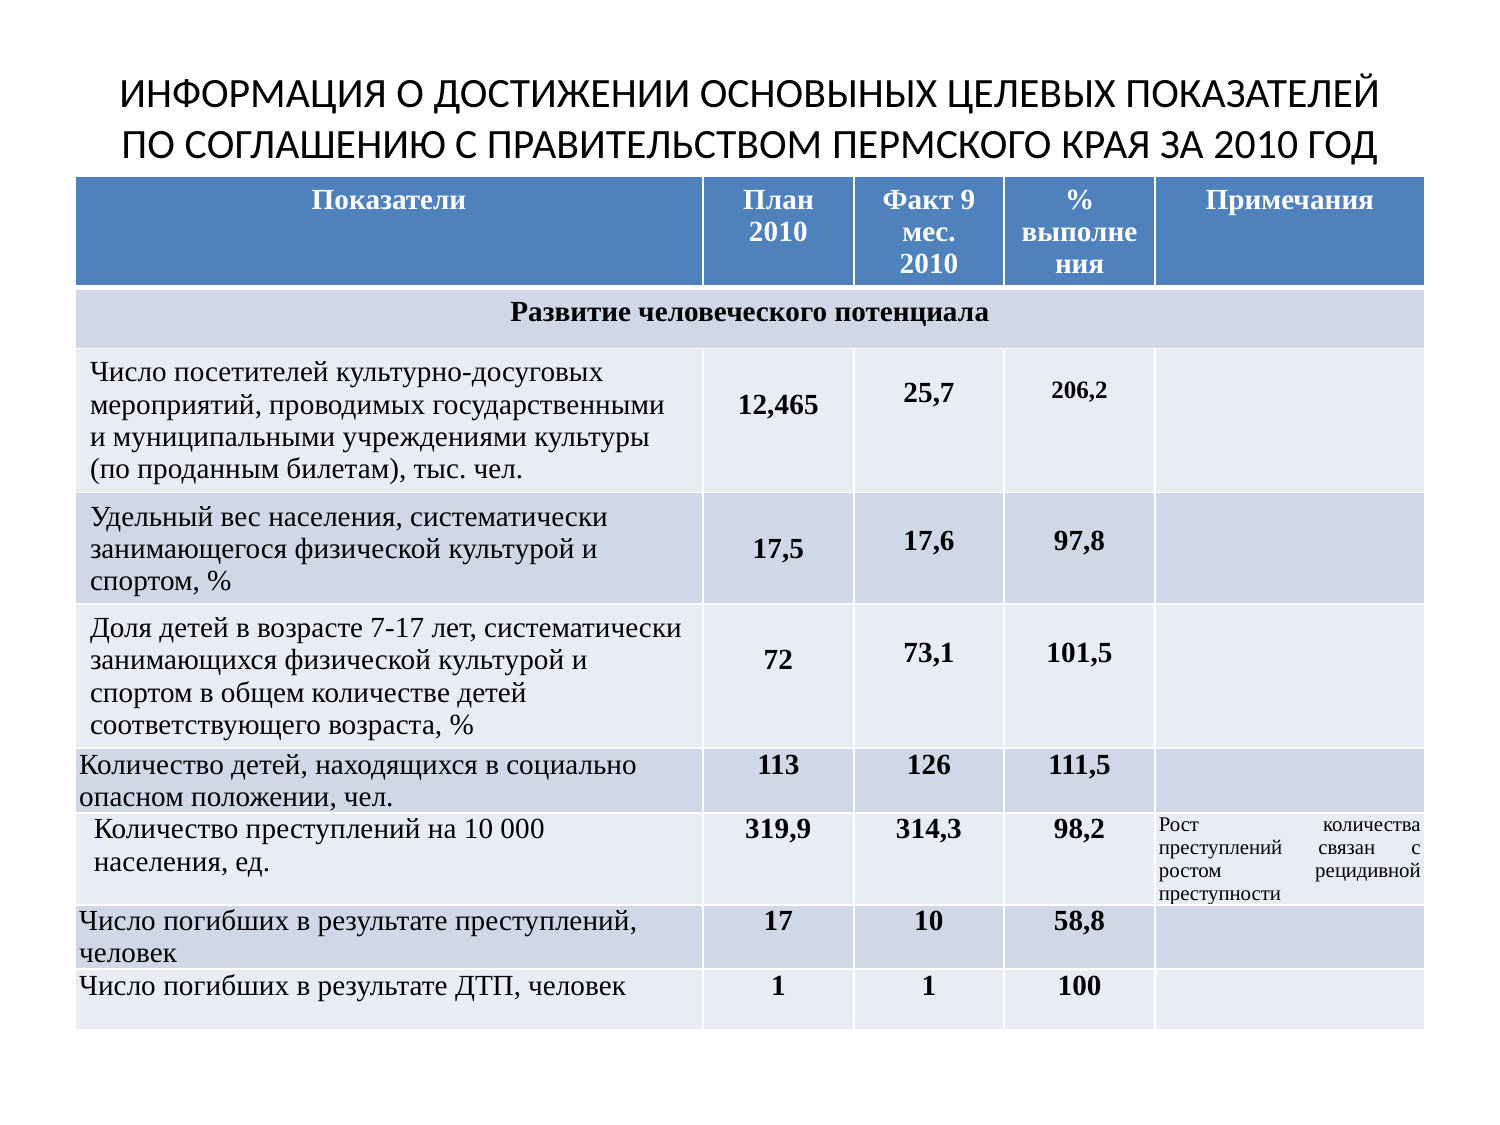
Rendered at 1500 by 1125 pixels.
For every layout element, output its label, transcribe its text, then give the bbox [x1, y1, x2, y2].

table_cell 72 [704, 605, 853, 747]
table_cell Количество преступлений на 10 000 населения, ед. [76, 814, 702, 904]
table_cell [1156, 605, 1424, 747]
table_header Примечания [1156, 177, 1424, 285]
table_cell Количество детей, находящихся в социально опасном положении, чел. [76, 749, 702, 812]
table_cell Число погибших в результате ДТП, человек [76, 970, 702, 1029]
table_header Факт 9 мес. 2010 [855, 177, 1003, 285]
table_cell Развитие человеческого потенциала [76, 290, 1424, 348]
table_cell [1156, 970, 1424, 1029]
title ИНФОРМАЦИЯ О ДОСТИЖЕНИИ ОСНОВЫНЫХ ЦЕЛЕВЫХ ПОКАЗАТЕЛЕЙ ПО СОГЛАШЕНИЮ С ПРАВИТЕЛЬСТВОМ ПЕРМСКОГО КРАЯ ЗА 2010 ГОД [75, 45, 1425, 175]
table_header План 2010 [704, 177, 853, 285]
table_cell 25,7 [855, 349, 1003, 492]
table_cell Число посетителей культурно-досуговых мероприятий, проводимых государственными и муниципальными учреждениями культуры (по проданным билетам), тыс. чел. [76, 349, 702, 492]
table_cell [1156, 906, 1424, 968]
table_header % выполнения [1005, 177, 1154, 285]
table_cell 113 [704, 749, 853, 812]
table_cell 101,5 [1005, 605, 1154, 747]
table_cell 319,9 [704, 814, 853, 904]
table_cell 98,2 [1005, 814, 1154, 904]
table_cell 314,3 [855, 814, 1003, 904]
table_cell 1 [855, 970, 1003, 1029]
table_cell [1156, 493, 1424, 603]
table_cell 17 [704, 906, 853, 968]
table_cell [1156, 749, 1424, 812]
table_cell 58,8 [1005, 906, 1154, 968]
table_cell 97,8 [1005, 493, 1154, 603]
table_cell 73,1 [855, 605, 1003, 747]
table_cell 1 [704, 970, 853, 1029]
table_cell 100 [1005, 970, 1154, 1029]
table_cell 17,6 [855, 493, 1003, 603]
table_cell Рост количества преступлений связан с ростом рецидивной преступности [1156, 814, 1424, 904]
table_cell 126 [855, 749, 1003, 812]
table_cell 111,5 [1005, 749, 1154, 812]
table_cell Число погибших в результате преступлений, человек [76, 906, 702, 968]
table_cell [1156, 349, 1424, 492]
table_cell Доля детей в возрасте 7-17 лет, систематически занимающихся физической культурой и спортом в общем количестве детей соответствующего возраста, % [76, 605, 702, 747]
table_cell 12,465 [704, 349, 853, 492]
table_header Показатели [76, 177, 702, 285]
table_cell Удельный вес населения, систематически занимающегося физической культурой и спортом, % [76, 493, 702, 603]
table_cell 10 [855, 906, 1003, 968]
table_cell 206,2 [1005, 349, 1154, 492]
table_cell 17,5 [704, 493, 853, 603]
